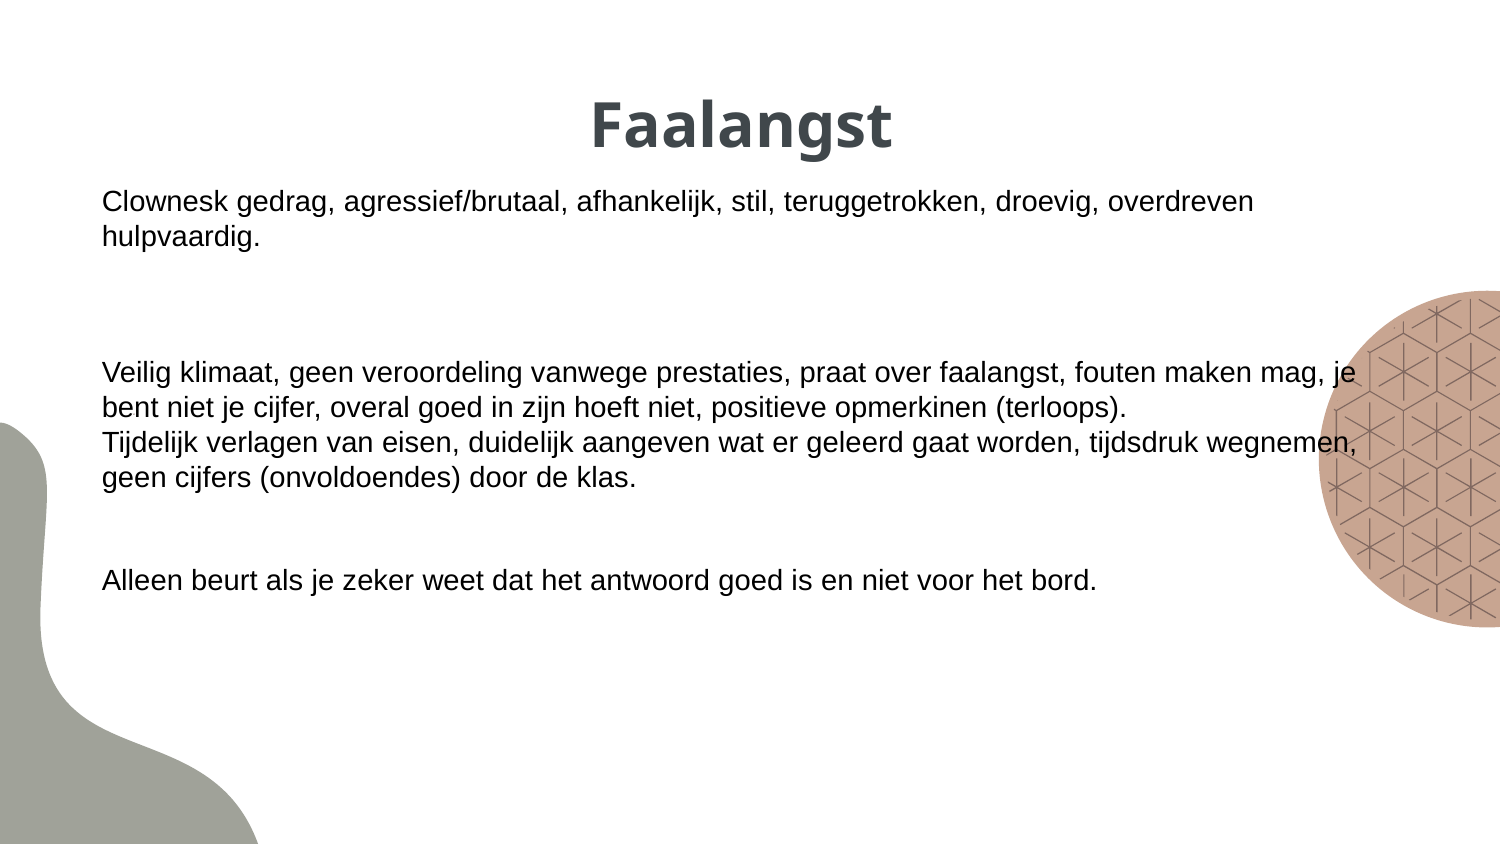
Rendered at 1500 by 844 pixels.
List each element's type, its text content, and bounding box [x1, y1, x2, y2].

text_box Clownesk gedrag, agressief/brutaal, afhankelijk, stil, teruggetrokken, droevig, overdreven hulpvaardig. Veilig klimaat, geen veroordeling vanwege prestaties, praat over faalangst, fouten maken mag, je bent niet je cijfer, overal goed in zijn hoeft niet, positieve opmerkinen (terloops). Tijdelijk verlagen van eisen, duidelijk aangeven wat er geleerd gaat worden, tijdsdruk wegnemen, geen cijfers (onvoldoendes) door de klas. Alleen beurt als je zeker weet dat het antwoord goed is en niet voor het bord. [86, 174, 1383, 673]
title Faalangst [116, 85, 1383, 174]
